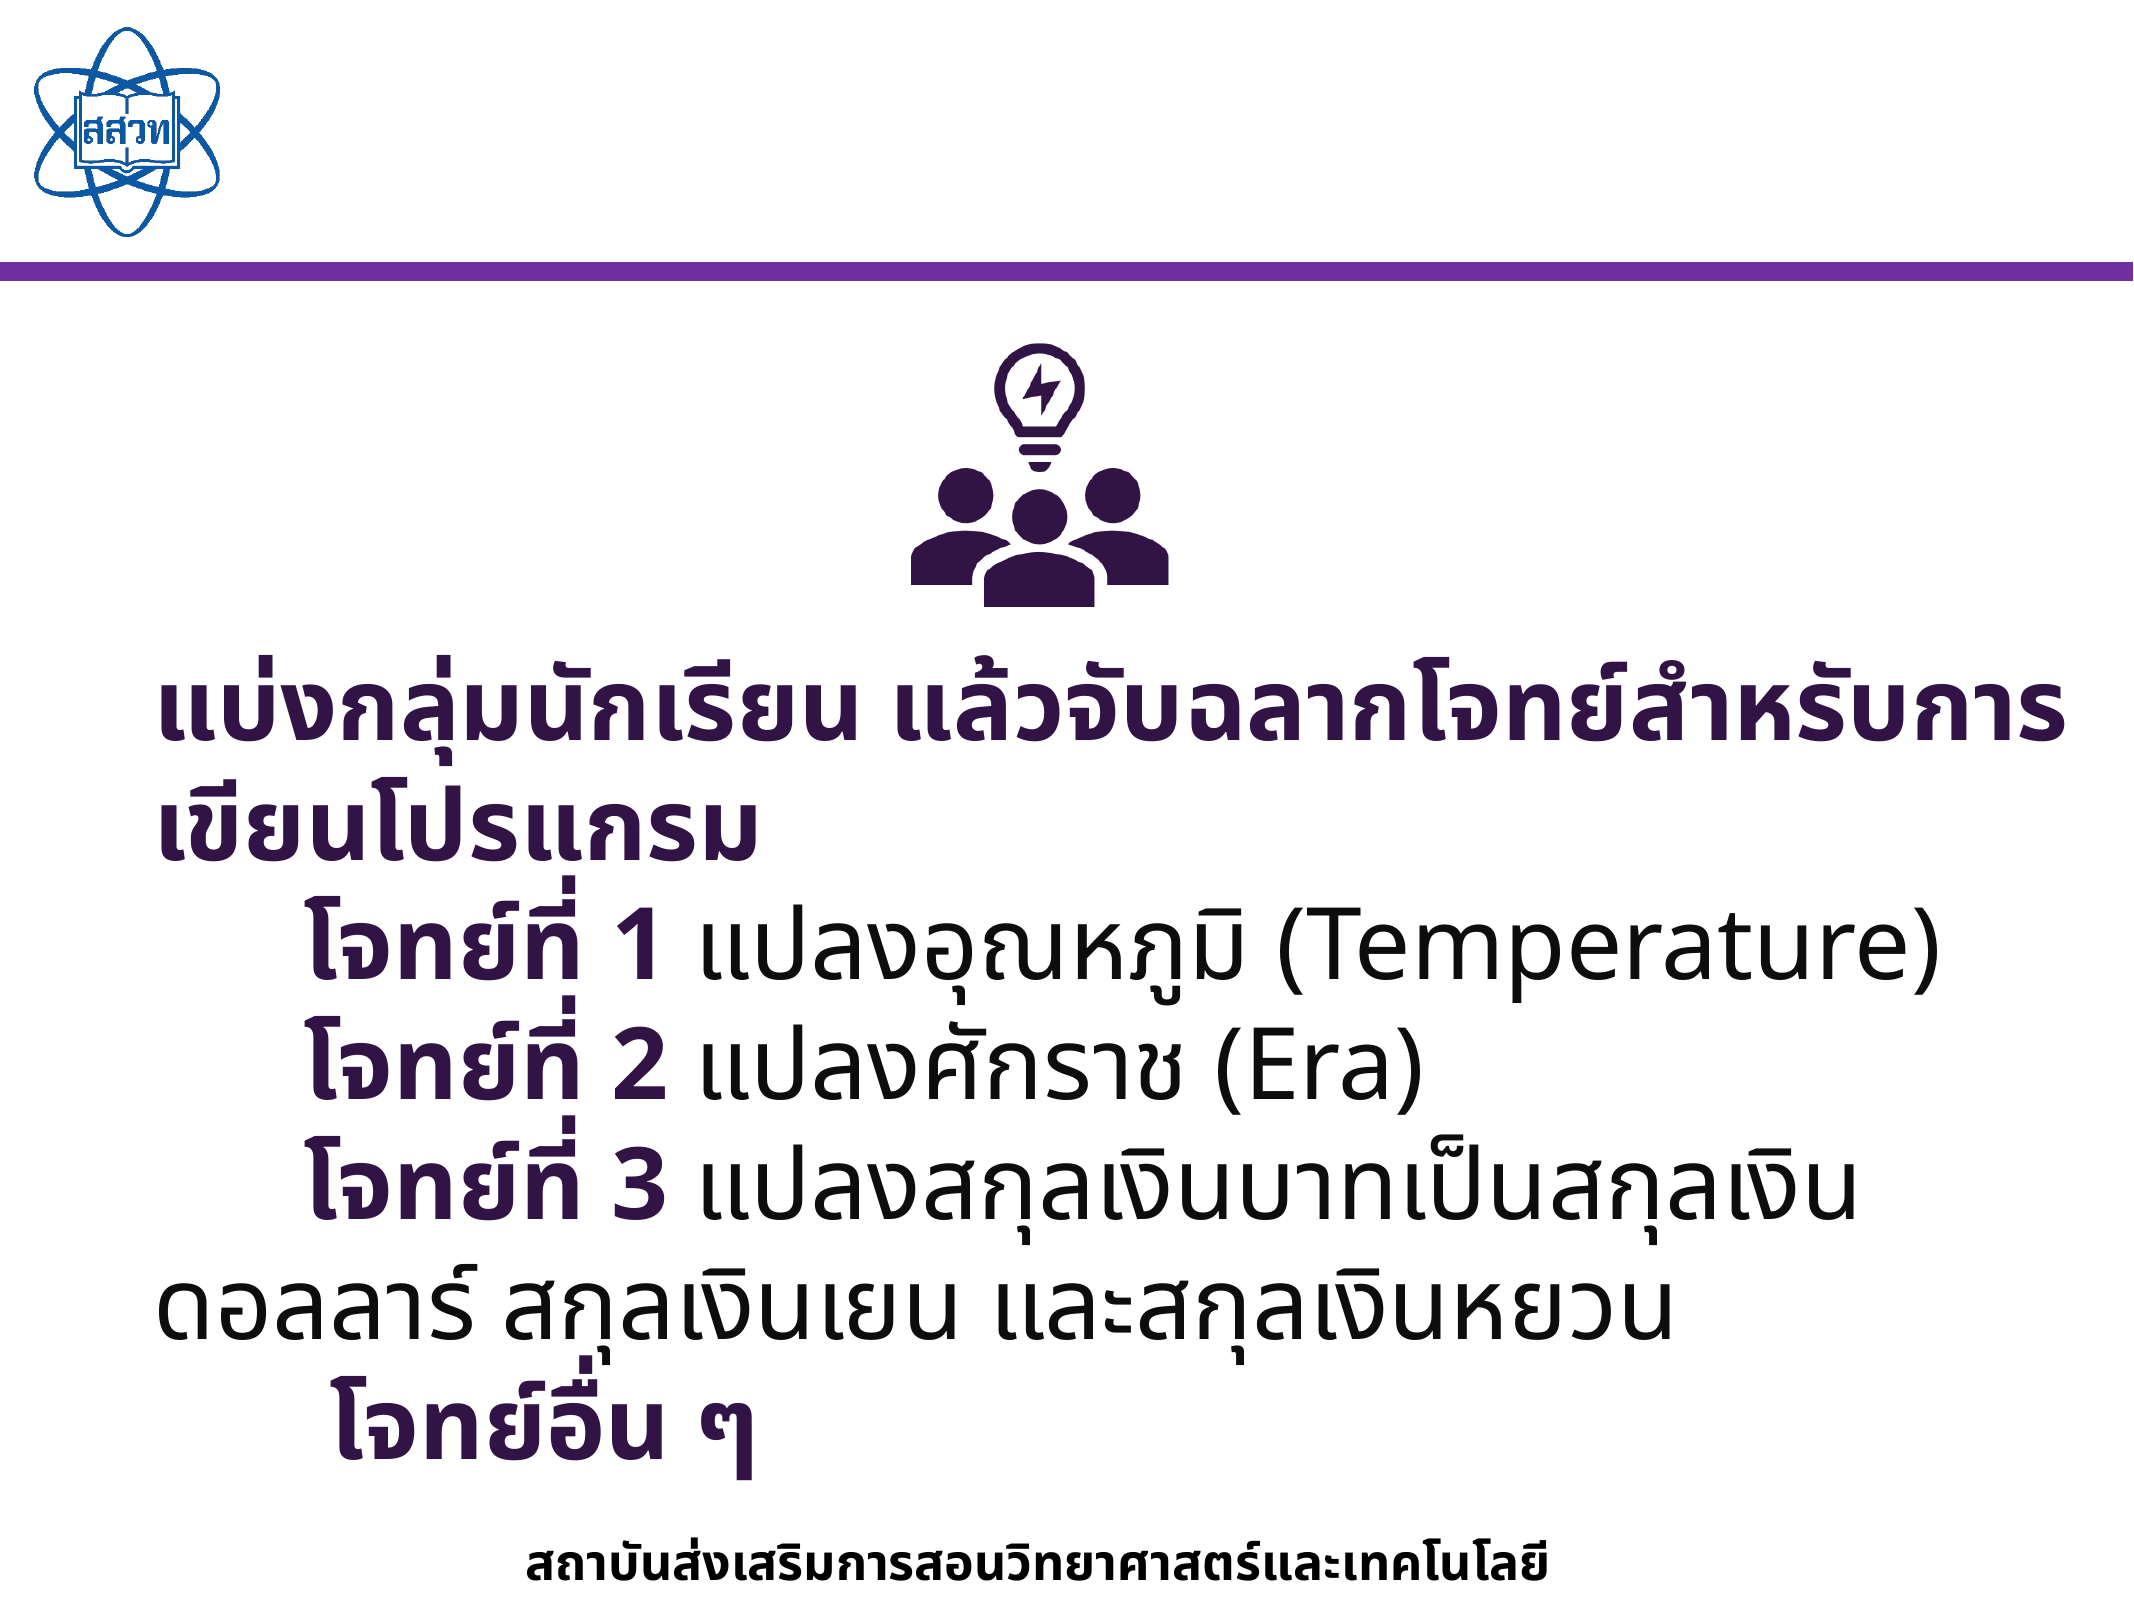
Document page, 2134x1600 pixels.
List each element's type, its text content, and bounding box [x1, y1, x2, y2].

text_box แบ่งกลุ่มนักเรียน แล้วจับฉลากโจทย์สำหรับการเขียนโปรแกรม โจทย์ที่ 1 แปลงอุณหภูมิ (Temperature) โจทย์ที่ 2 แปลงศักราช (Era) โจทย์ที่ 3 แปลงสกุลเงินบาทเป็นสกุลเงินดอลลาร์ สกุลเงินเยน และสกุลเงินหยวน โจทย์อื่น ๆ [138, 632, 2134, 741]
text_box สถาบันส่งเสริมการสอนวิทยาศาสตร์และเทคโนโลยี [74, 1522, 2002, 1589]
picture [33, 27, 220, 237]
picture [868, 305, 1208, 646]
